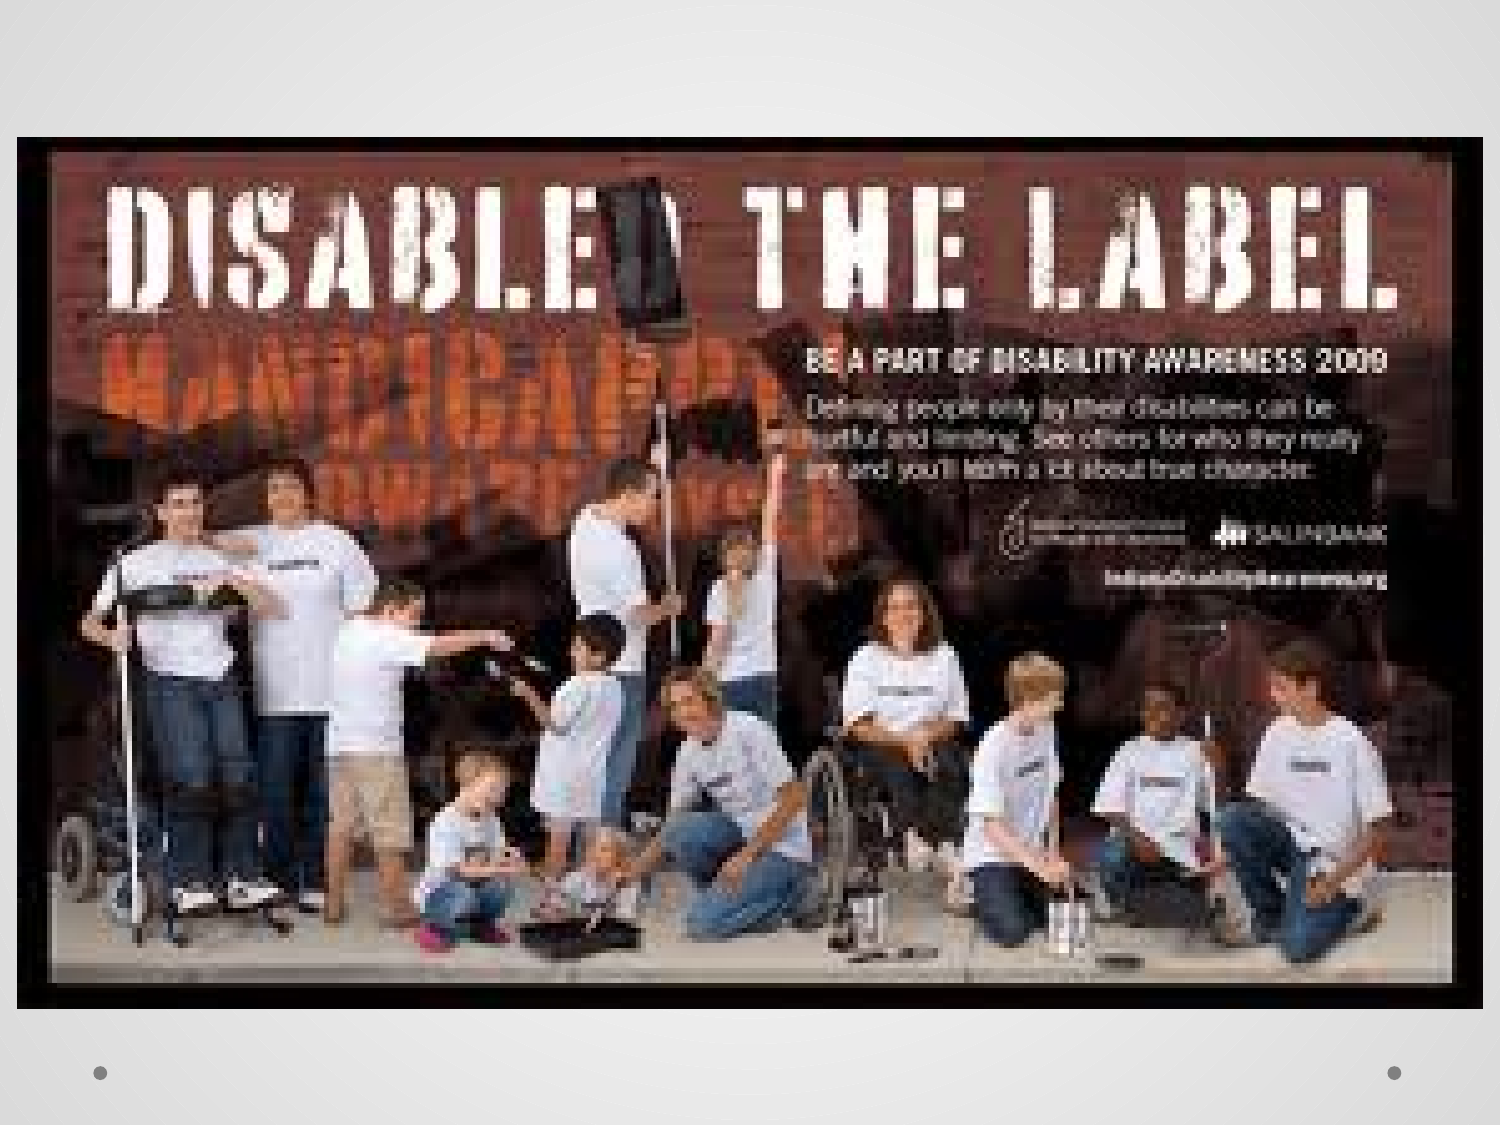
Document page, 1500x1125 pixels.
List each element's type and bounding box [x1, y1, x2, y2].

list [17, 136, 1483, 1009]
